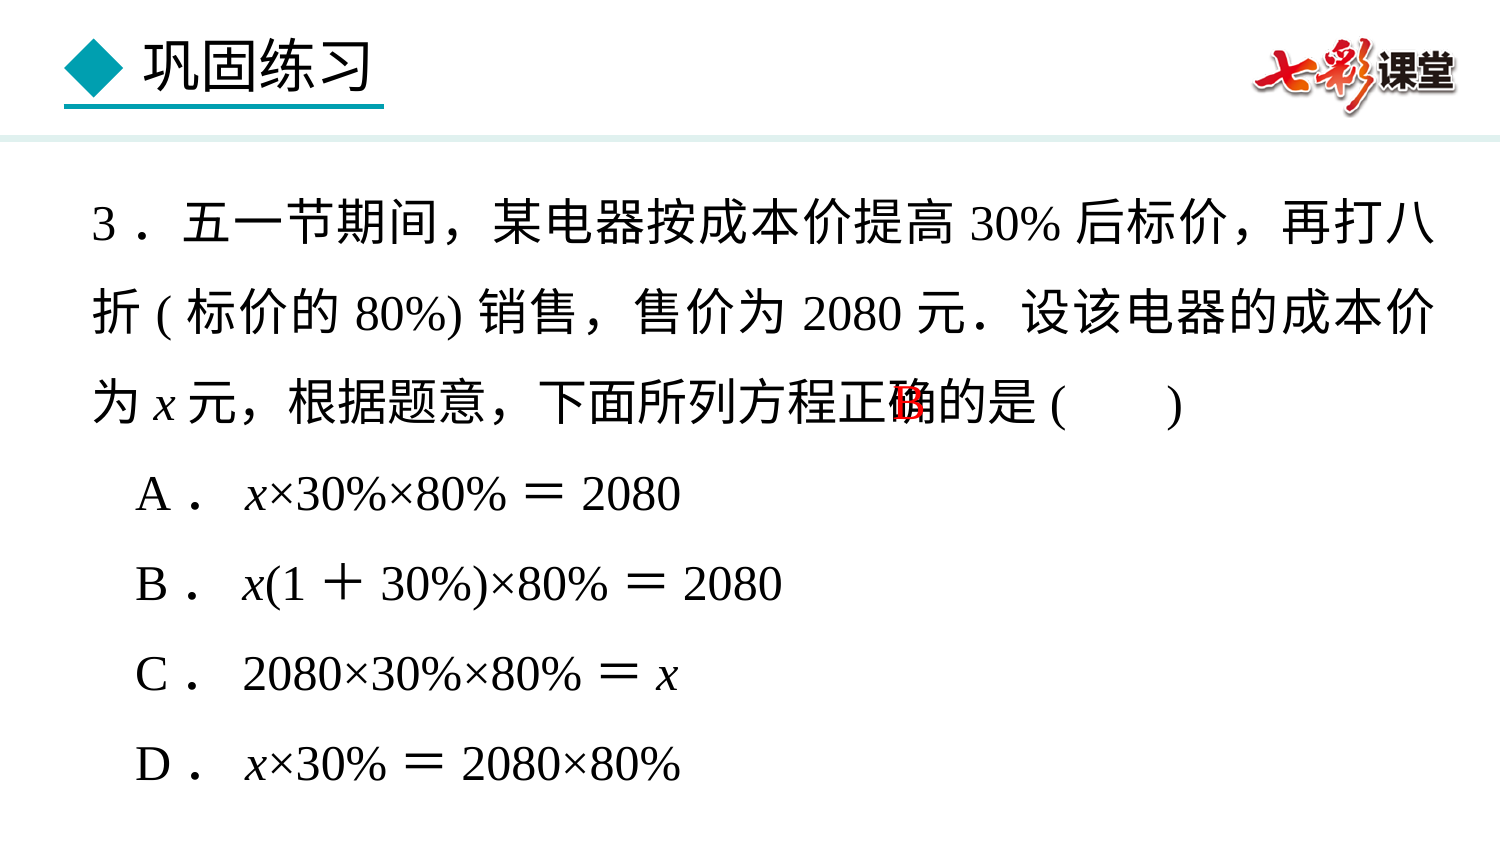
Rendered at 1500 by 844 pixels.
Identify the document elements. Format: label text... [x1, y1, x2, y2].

text_box 3．五一节期间，某电器按成本价提高30%后标价，再打八折(标价的80%)销售，售价为2080元．设该电器的成本价为x元，根据题意，下面所列方程正确的是( ) A．x×30%×80%＝2080 B．x(1＋30%)×80%＝2080 C．2080×30%×80%＝x D．x×30%＝2080×80% [76, 153, 1451, 799]
picture [1249, 32, 1461, 118]
text_box B [877, 361, 941, 437]
